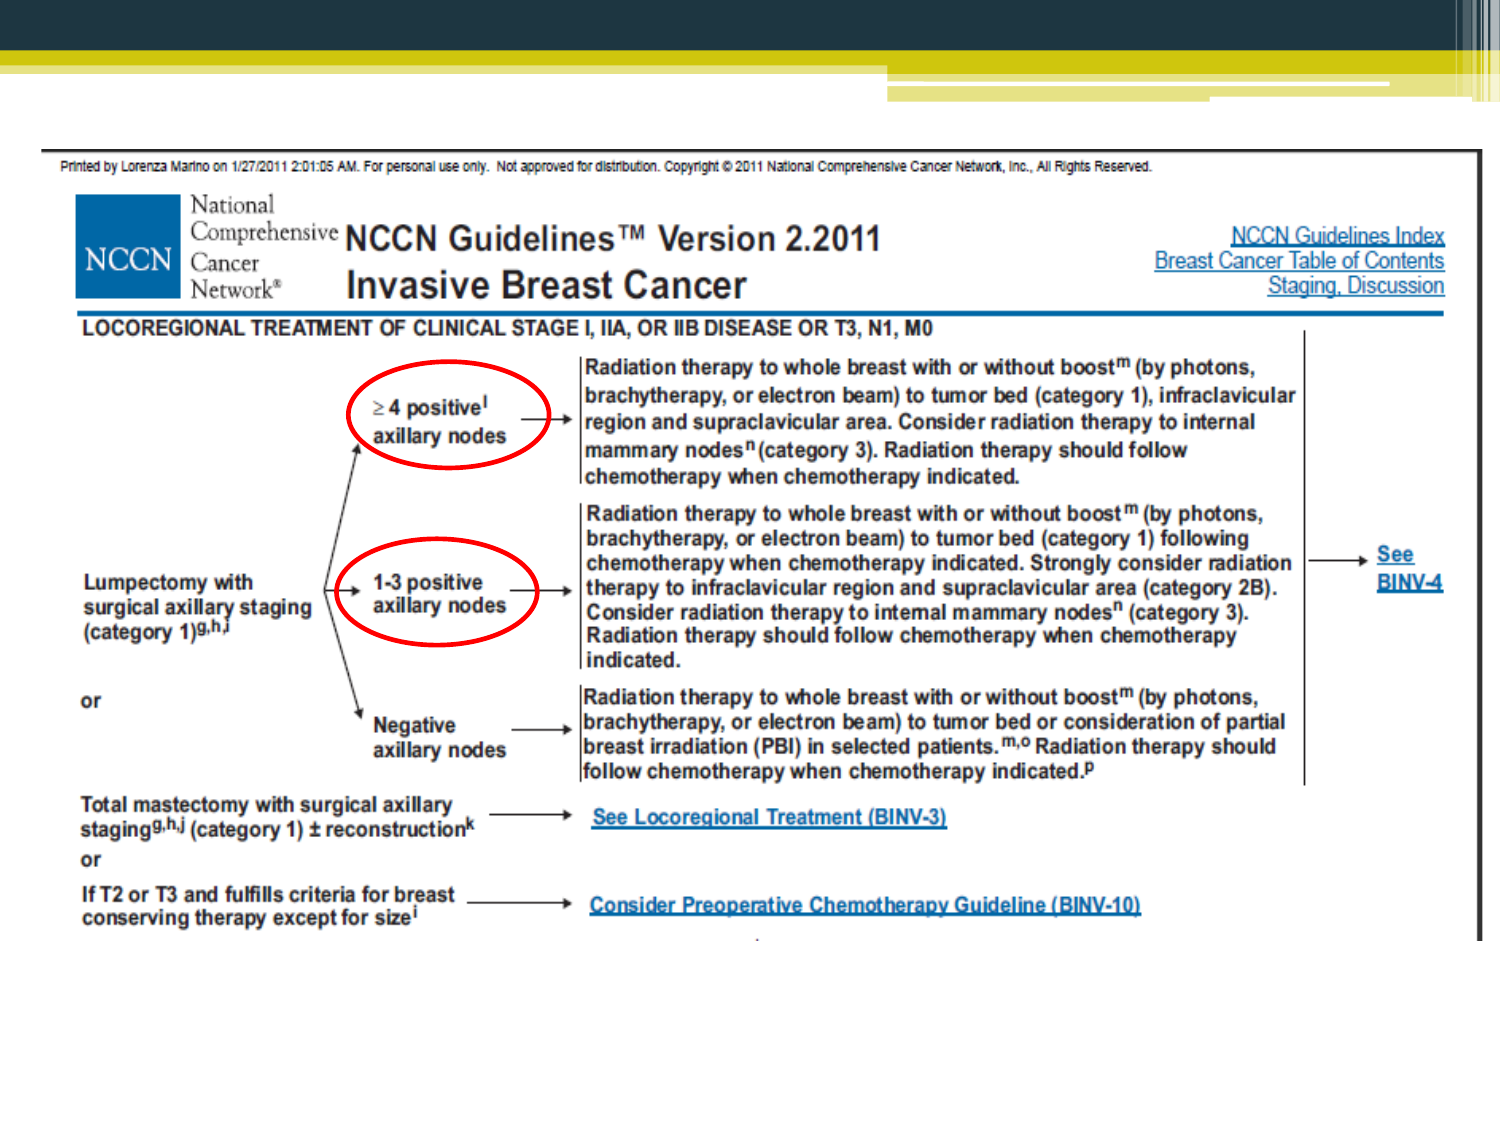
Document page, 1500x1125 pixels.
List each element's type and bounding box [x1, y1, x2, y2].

list [41, 148, 1483, 941]
